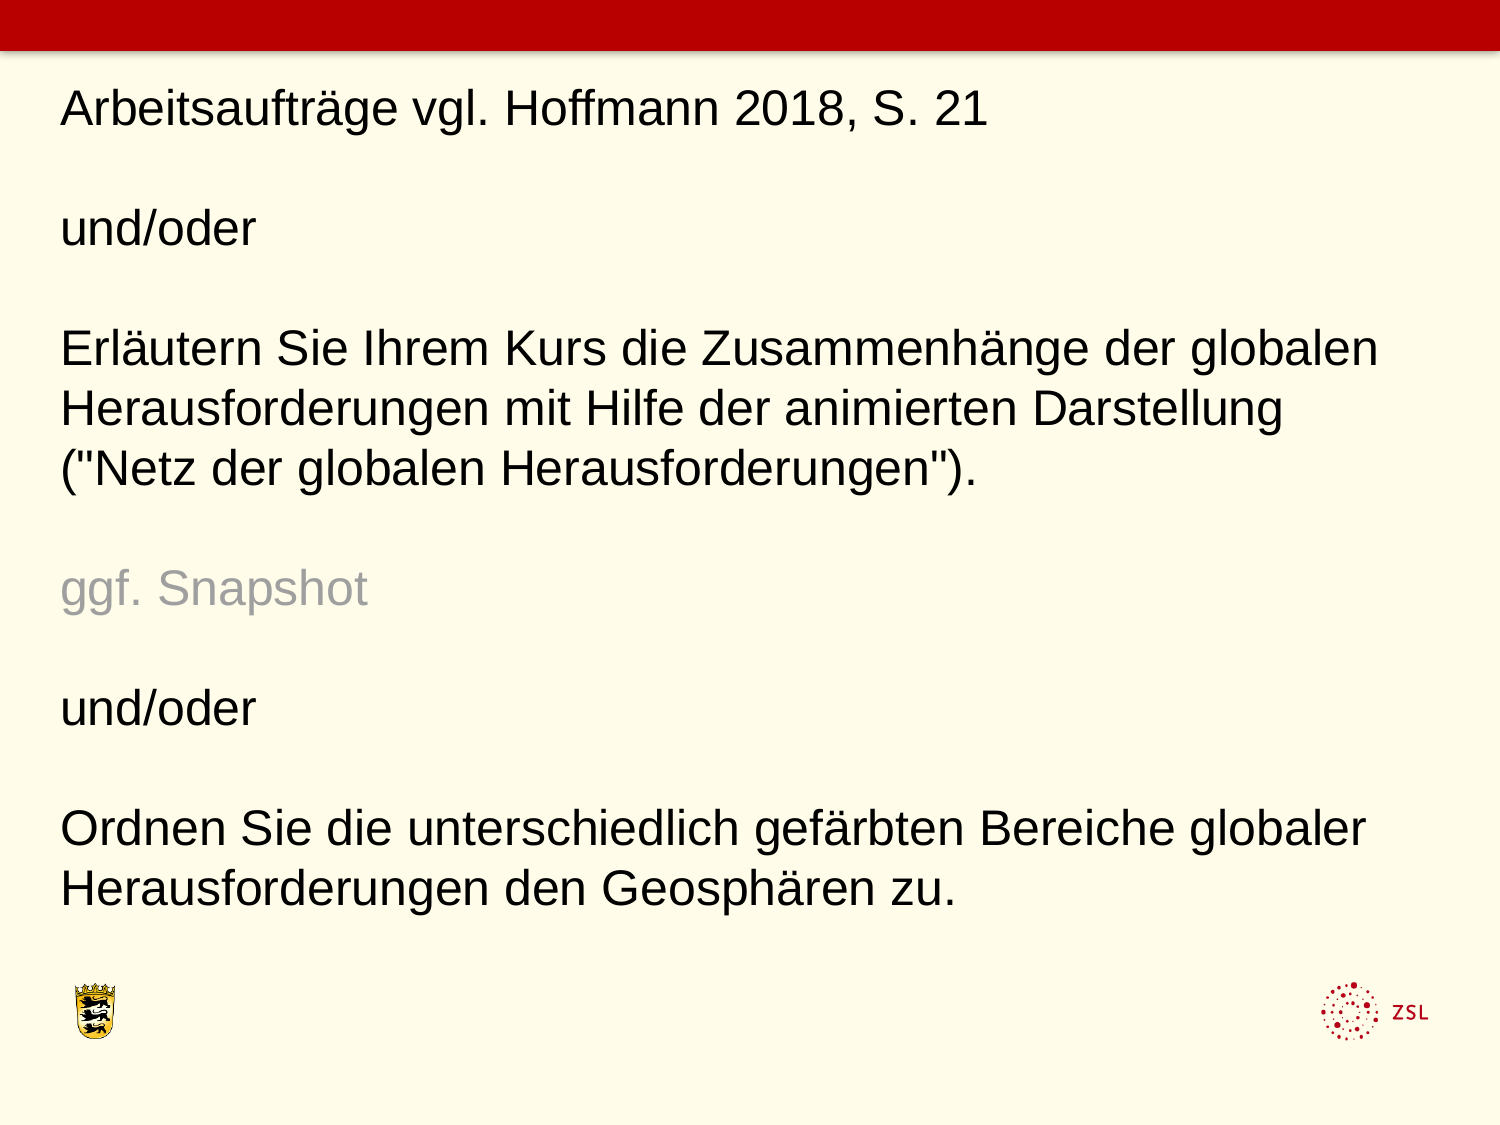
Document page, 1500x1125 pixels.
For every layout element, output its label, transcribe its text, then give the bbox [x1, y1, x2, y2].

text_box Arbeitsaufträge vgl. Hoffmann 2018, S. 21 und/oder Erläutern Sie Ihrem Kurs die Zusammenhänge der globalen Herausforderungen mit Hilfe der animierten Darstellung ("Netz der globalen Herausforderungen"). ggf. Snapshot und/oder Ordnen Sie die unterschiedlich gefärbten Bereiche globaler Herausforderungen den Geosphären zu. [45, 67, 1398, 1125]
picture [1398, 981, 1429, 1041]
